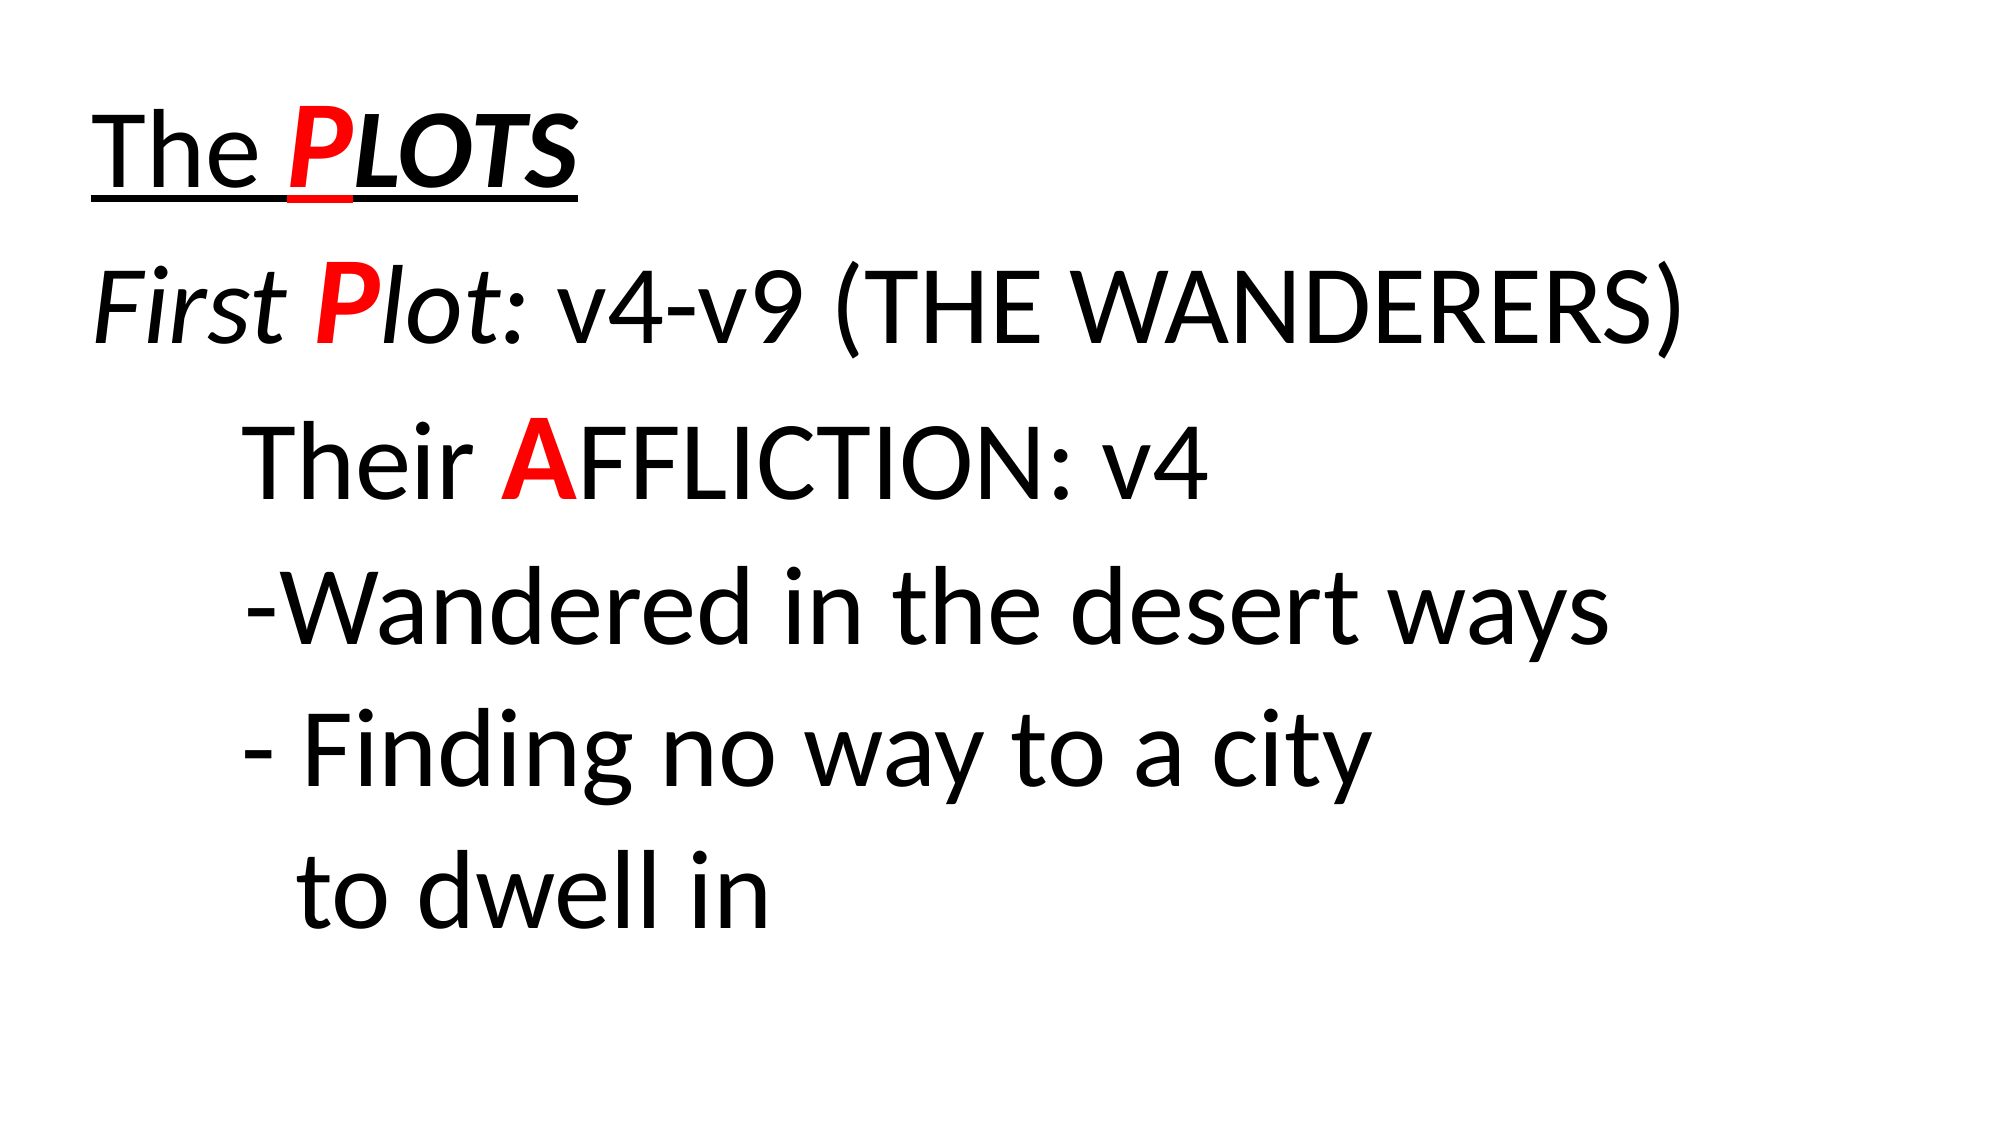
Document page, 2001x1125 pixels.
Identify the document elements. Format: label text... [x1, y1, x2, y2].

list The PLOTS First Plot: v4-v9 (THE WANDERERS) Their AFFLICTION: v4 -Wandered in the desert ways - Finding no way to a city to dwell in [76, 72, 1941, 1104]
